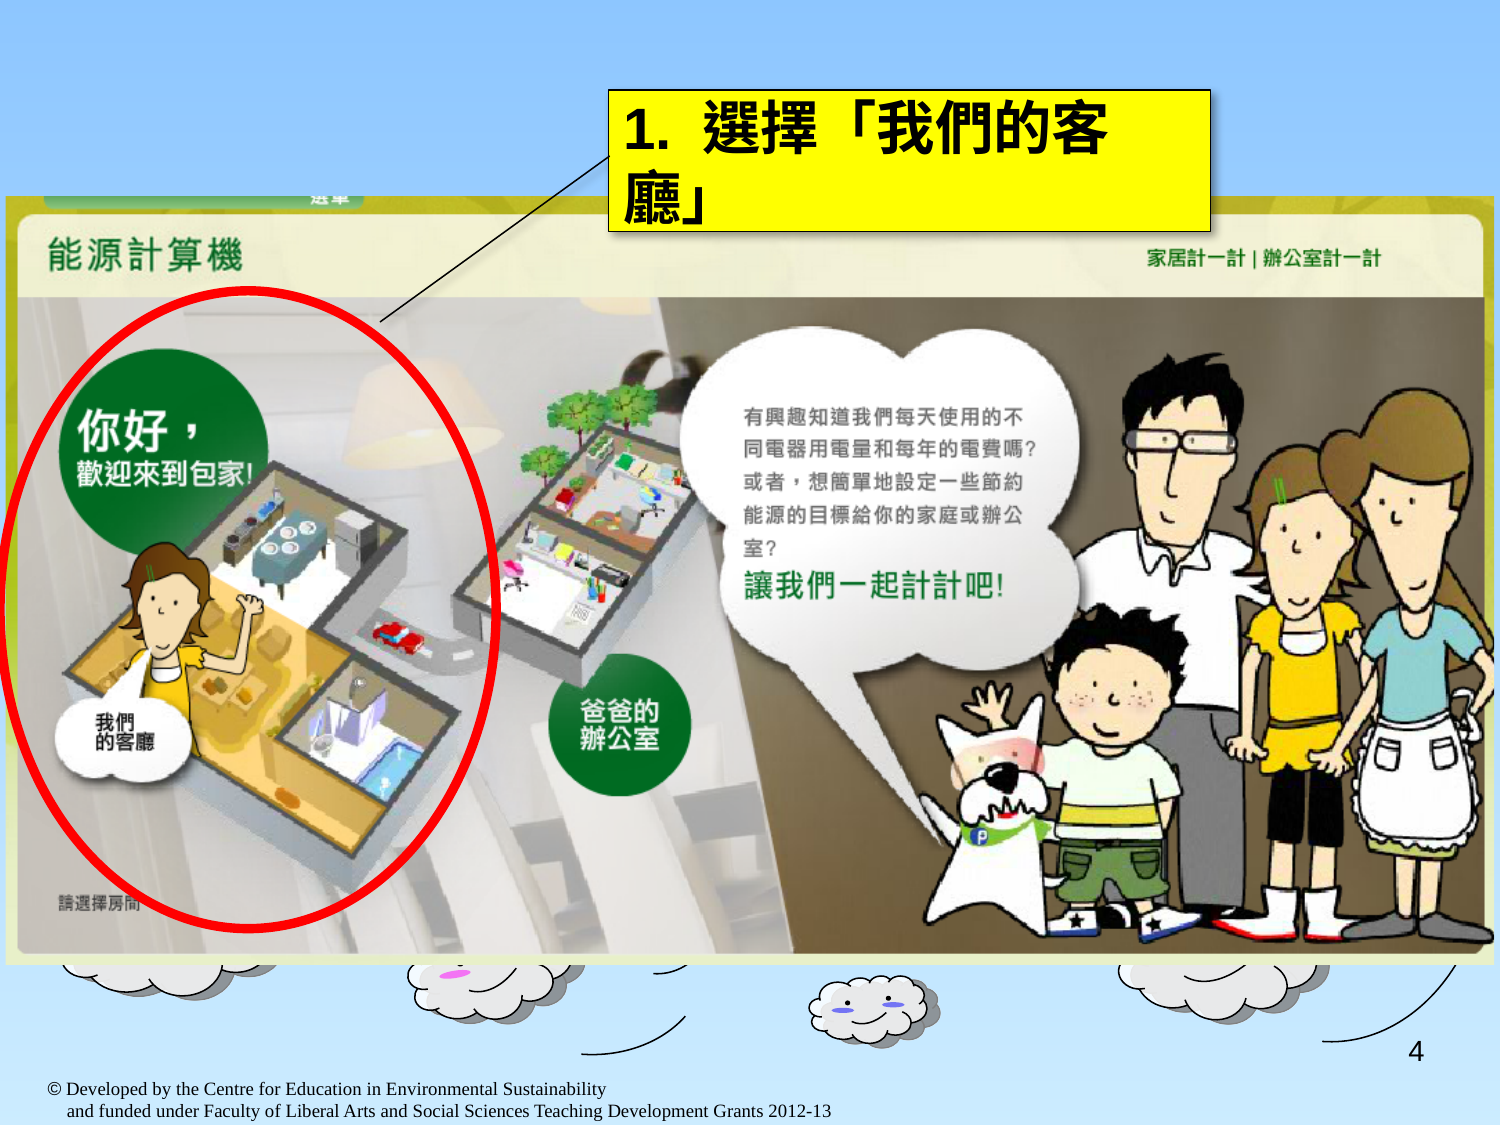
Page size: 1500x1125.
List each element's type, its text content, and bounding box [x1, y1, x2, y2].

slide_number 4 [1143, 1024, 1440, 1103]
text_box © Developed by the Centre for Education in Environmental Sustainability and funded under Faculty of Liberal Arts and Social Sciences Teaching Development Grants 2012-13 [33, 1069, 852, 1125]
picture [5, 196, 1495, 965]
text_box 1. 選擇「我們的客廳」 [558, 89, 1211, 194]
